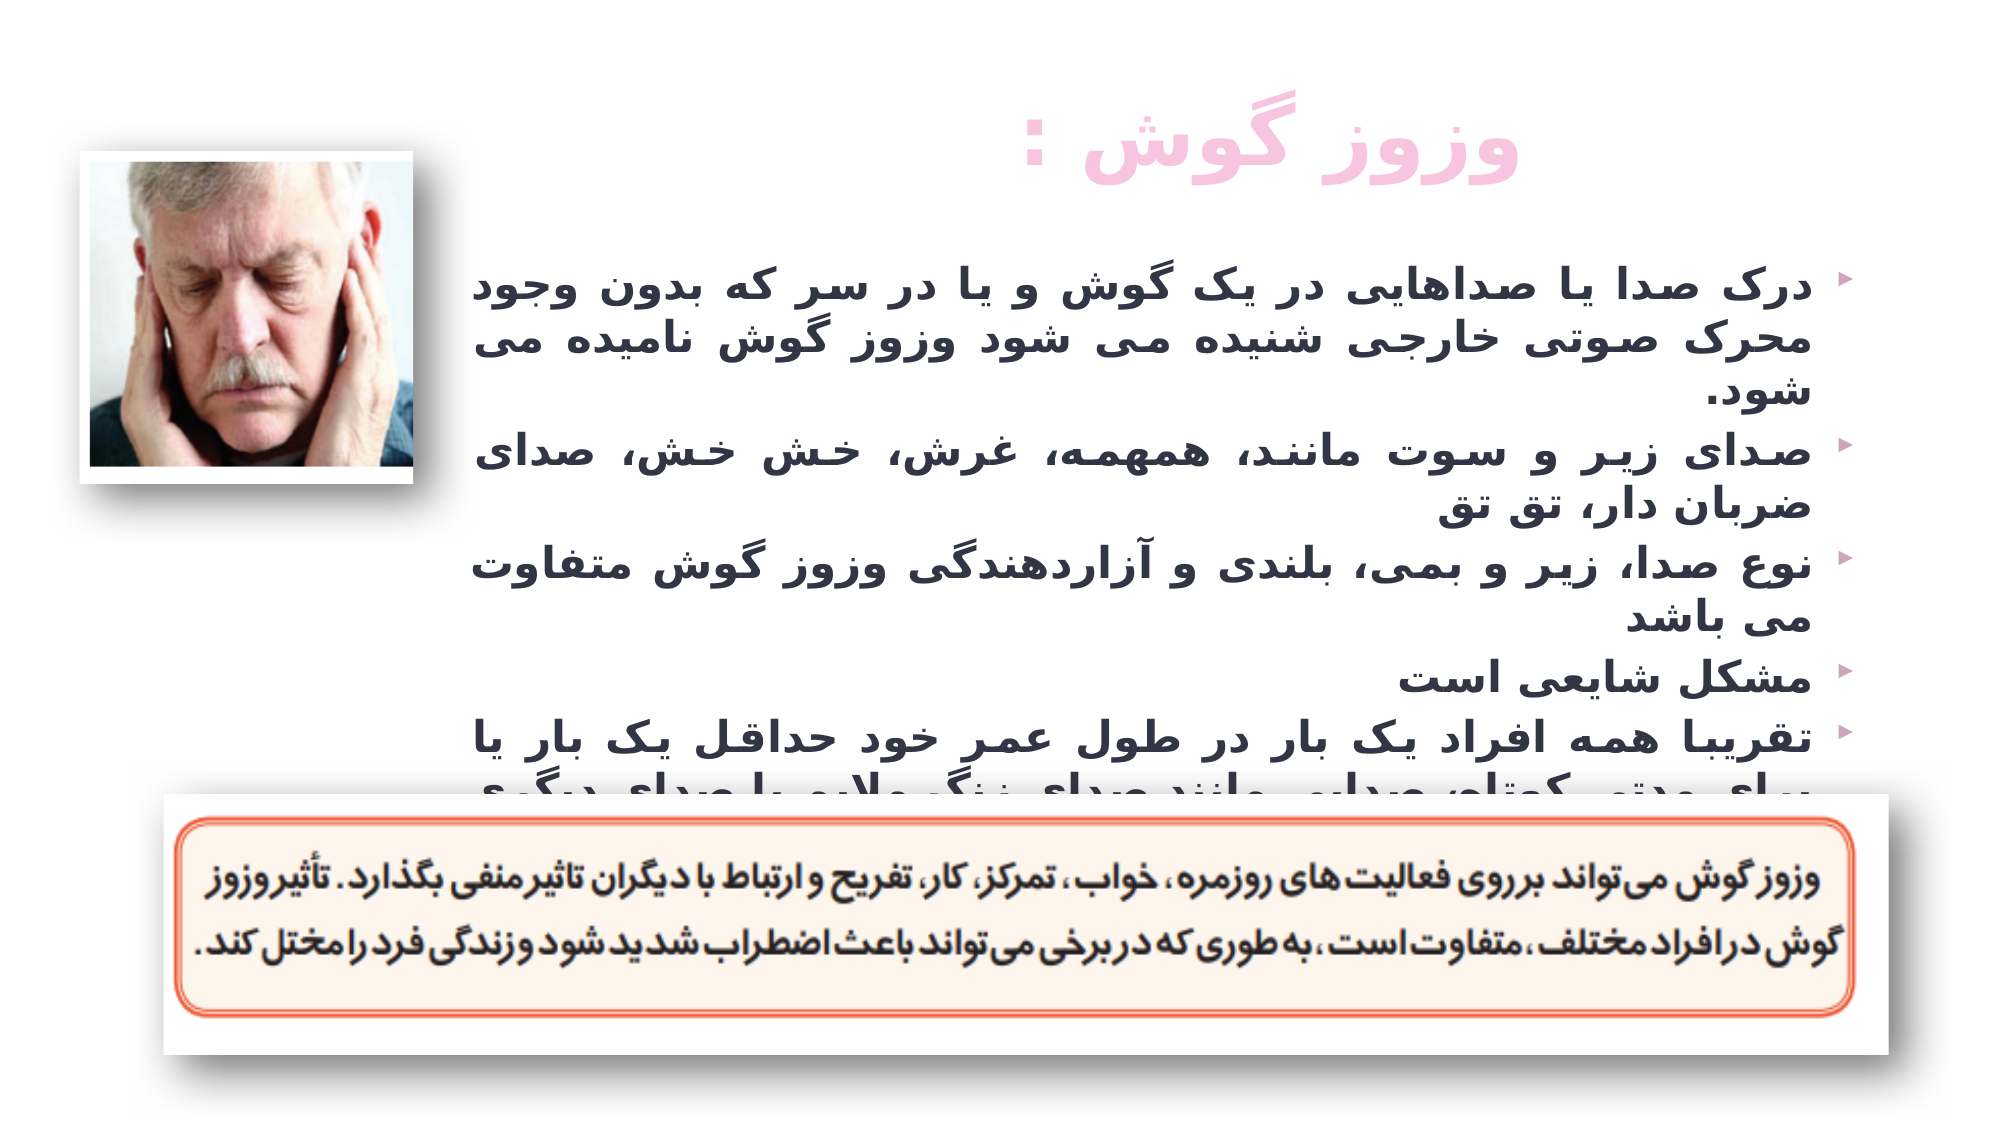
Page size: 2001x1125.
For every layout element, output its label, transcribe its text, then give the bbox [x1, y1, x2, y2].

picture [163, 794, 1889, 1055]
list درک صدا یا صداهایی در یک گوش و یا در سر که بدون وجود محرک صوتی خارجی شنیده می شود وزوز گوش نامیده می شود. صدای زیر و سوت مانند، همهمه، غرش، خش خش، صدای ضربان دار، تق تق نوع صدا، زیر و بمی، بلندی و آزاردهندگی وزوز گوش متفاوت می باشد مشکل شایعی است تقریبا همه افراد یک بار در طول عمر خود حداقل یک بار یا برای مدتی کوتاه، صدایی مانند صدای زنگ ملایم یا صدای دیگری را می شنود. برخی از افراد وزوز مداوم دارند که منجر به افسردگی می شود [451, 248, 1889, 778]
picture [79, 150, 414, 484]
text_box وزوز گوش : [999, 48, 1540, 215]
